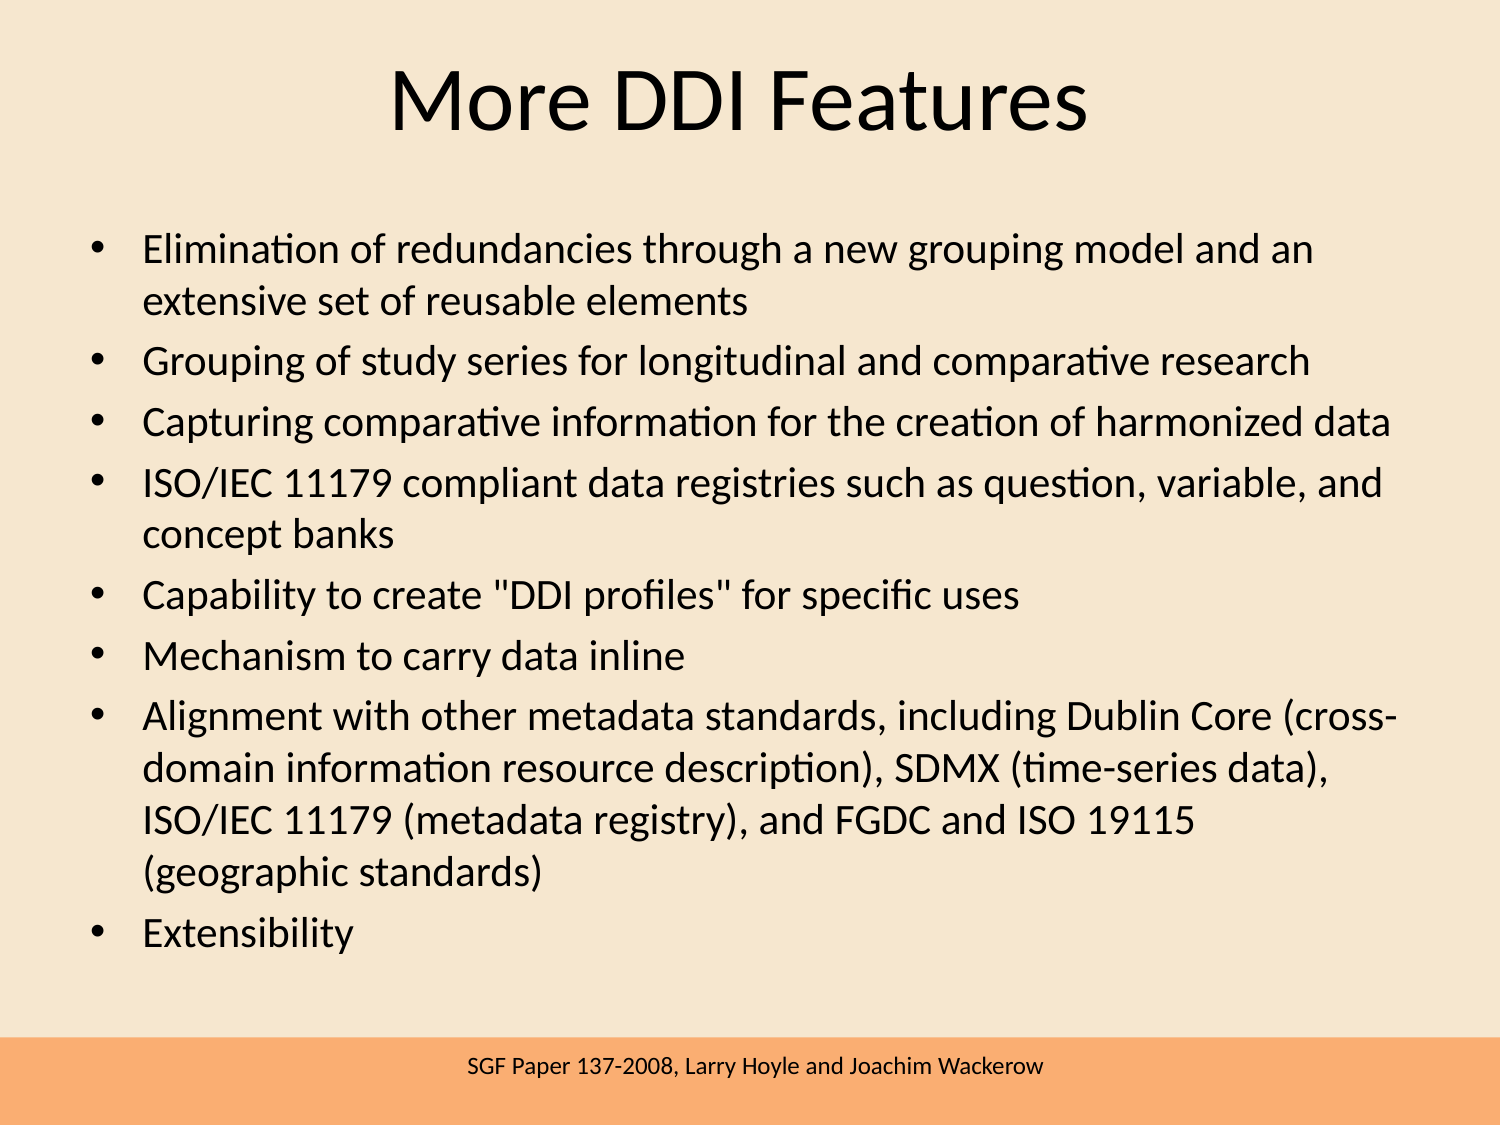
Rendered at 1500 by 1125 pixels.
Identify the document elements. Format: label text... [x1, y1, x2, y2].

title More DDI Features [75, 0, 1425, 188]
footer SGF Paper 137-2008, Larry Hoyle and Joachim Wackerow [399, 1042, 1113, 1103]
list Elimination of redundancies through a new grouping model and an extensive set of reusable elements Grouping of study series for longitudinal and comparative research Capturing comparative information for the creation of harmonized data ISO/IEC 11179 compliant data registries such as question, variable, and concept banks Capability to create "DDI profiles" for specific uses Mechanism to carry data inline Alignment with other metadata standards, including Dublin Core (cross-domain information resource description), SDMX (time-series data), ISO/IEC 11179 (metadata registry), and FGDC and ISO 19115 (geographic standards) Extensibility [75, 212, 1425, 1005]
